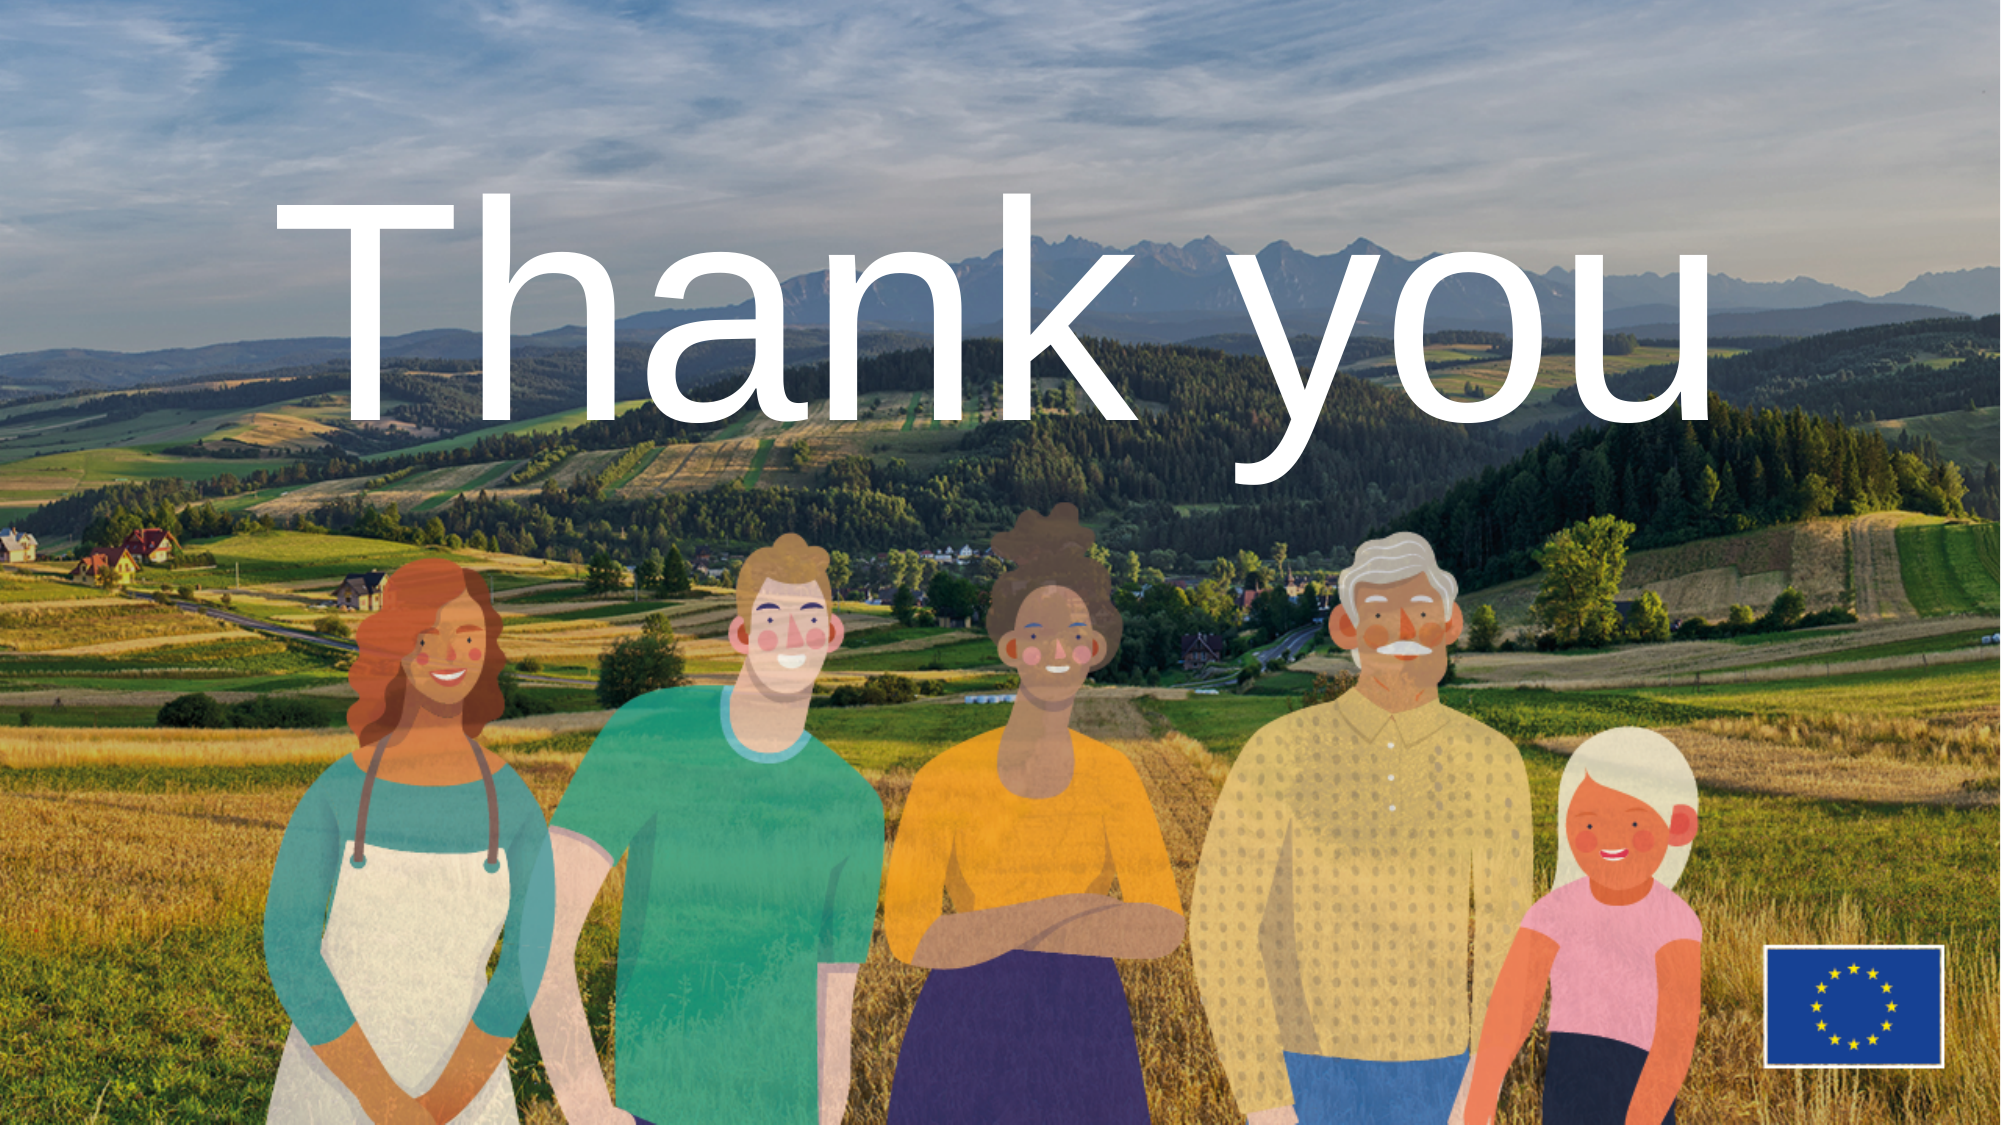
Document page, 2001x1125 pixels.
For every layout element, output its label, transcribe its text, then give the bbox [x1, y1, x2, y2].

title Thank you [0, 254, 2000, 496]
picture [0, 0, 2001, 1125]
